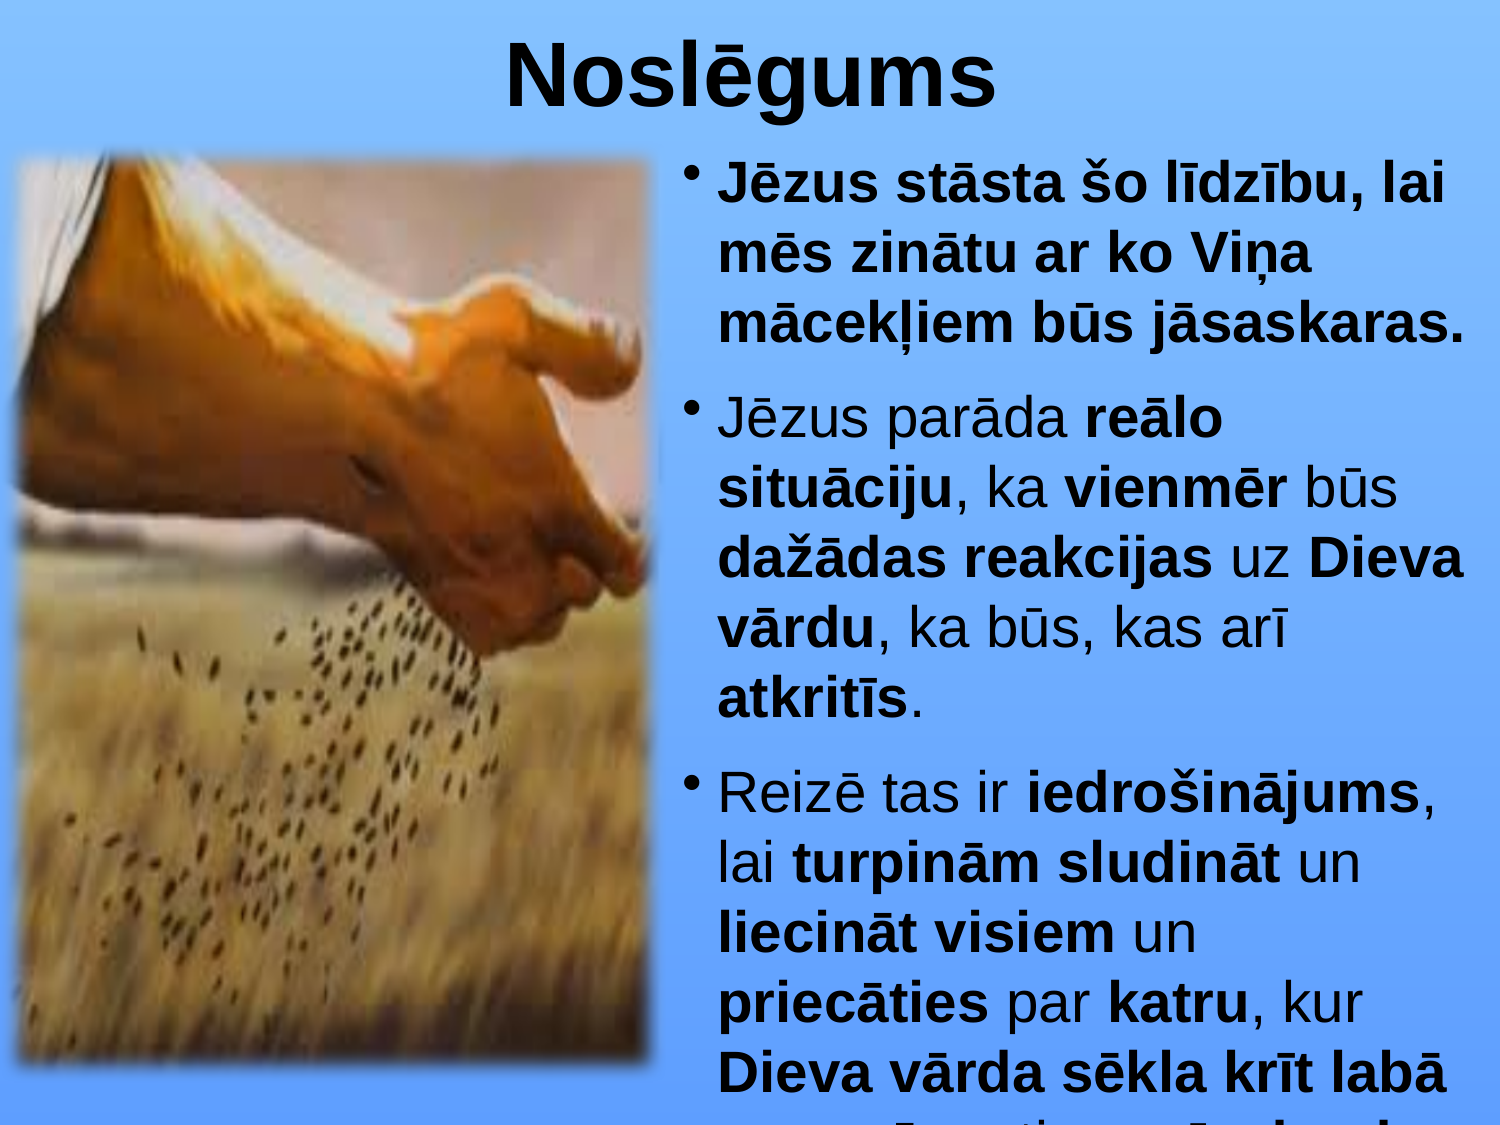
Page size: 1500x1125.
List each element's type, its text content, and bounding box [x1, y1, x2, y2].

title Noslēgums [76, 0, 1428, 140]
picture [0, 141, 668, 1083]
text_box Jēzus stāsta šo līdzību, lai mēs zinātu ar ko Viņa mācekļiem būs jāsaskaras. Jēzus parāda reālo situāciju, ka vienmēr būs dažādas reakcijas uz Dieva vārdu, ka būs, kas arī atkritīs. Reizē tas ir iedrošinājums, lai turpinām sludināt un liecināt visiem un priecāties par katru, kur Dieva vārda sēkla krīt labā augsnē un tie nesīs daudz augļu. Āmen [667, 137, 1500, 1125]
